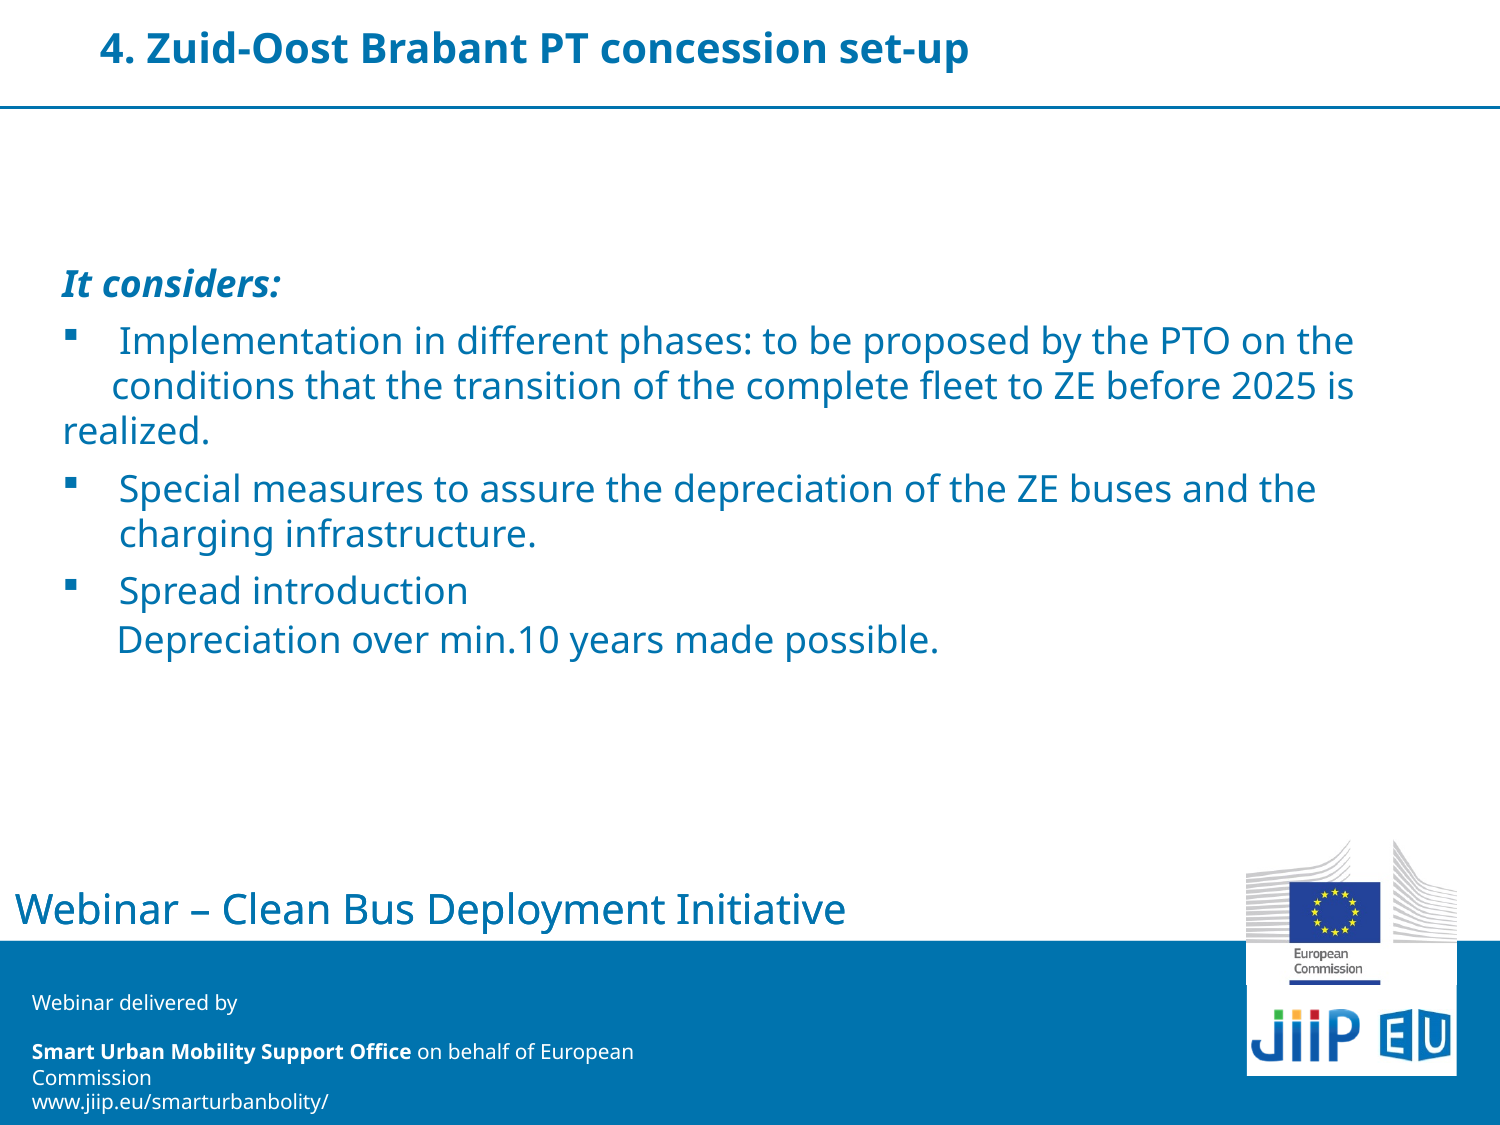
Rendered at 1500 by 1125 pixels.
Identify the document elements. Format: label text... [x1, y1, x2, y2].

text_box 4. Zuid-Oost Brabant PT concession set-up [85, 14, 1111, 80]
picture [1369, 1009, 1455, 1063]
picture [1251, 1009, 1360, 1063]
text_box [0, 940, 1500, 1125]
text_box [1246, 940, 1458, 1077]
picture [1246, 839, 1457, 985]
text_box Webinar – Clean Bus Deployment Initiative [0, 875, 918, 941]
text_box It considers: Implementation in different phases: to be proposed by the PTO on the conditions that the transition of the complete fleet to ZE before 2025 is realized. Special measures to assure the depreciation of the ZE buses and the charging infrastructure. Spread introduction Depreciation over min.10 years made possible. [47, 194, 1457, 670]
text_box Webinar delivered by Smart Urban Mobility Support Office on behalf of European Commission www.jiip.eu/smarturbanbolity/ [17, 981, 750, 1122]
